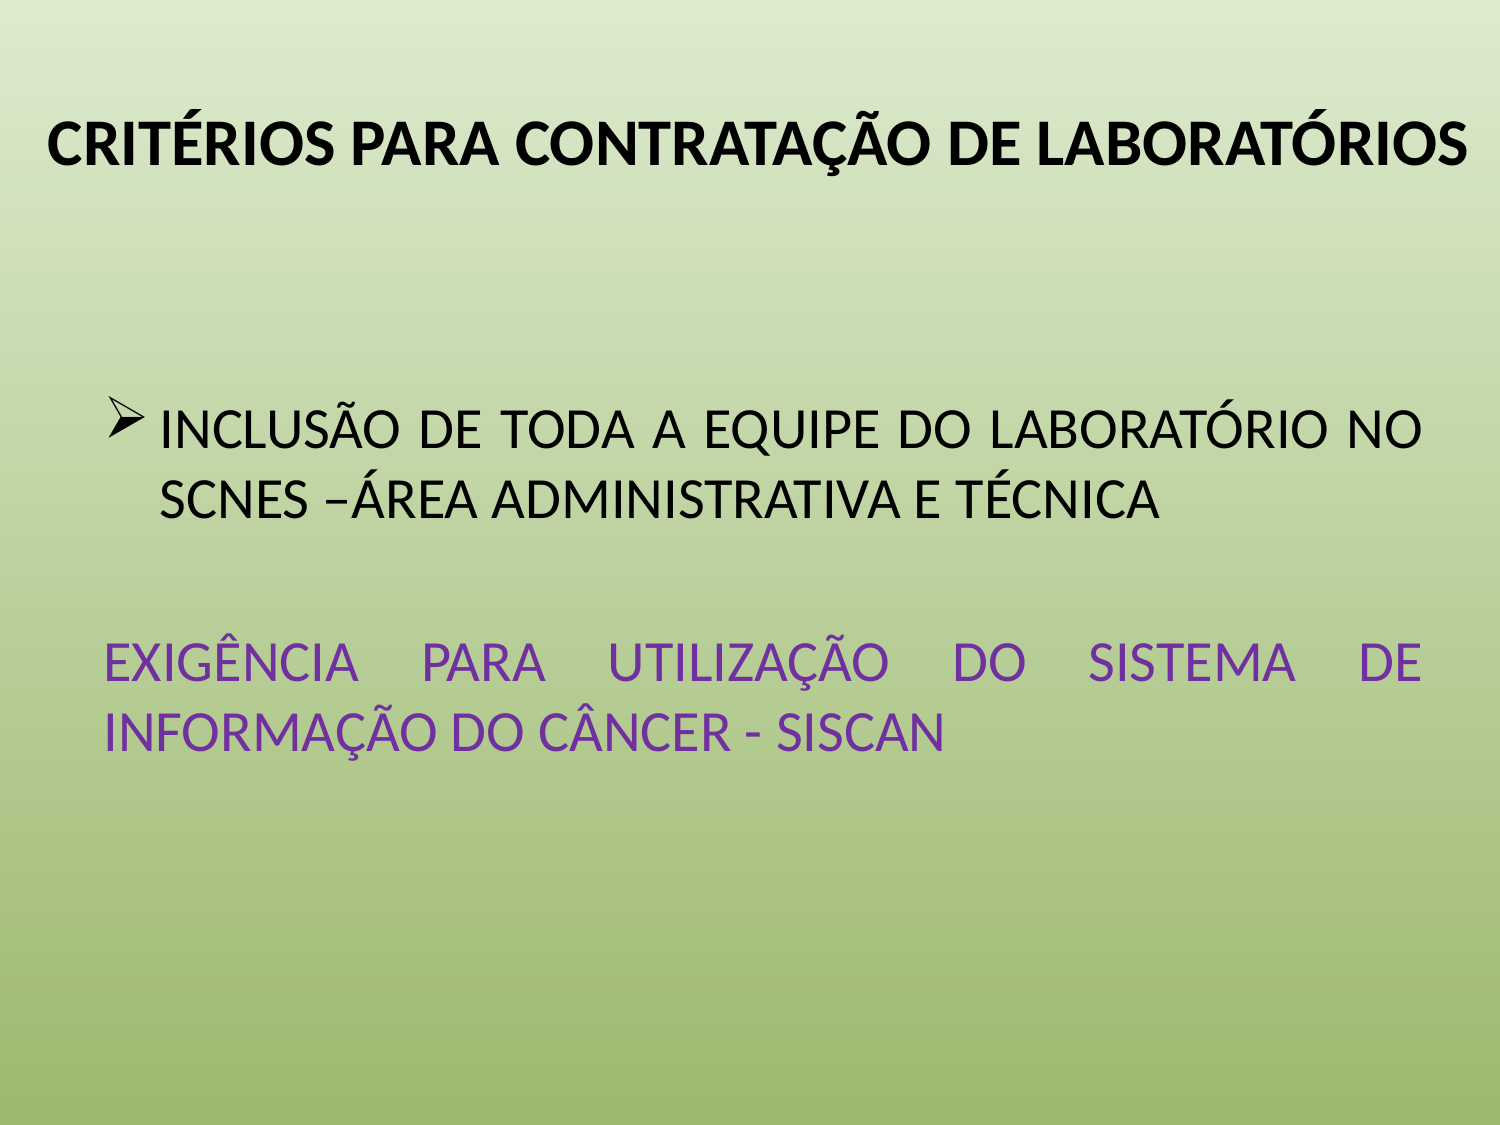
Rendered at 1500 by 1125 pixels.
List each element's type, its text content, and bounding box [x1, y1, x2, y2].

list INCLUSÃO DE TODA A EQUIPE DO LABORATÓRIO NO SCNES –ÁREA ADMINISTRATIVA E TÉCNICA EXIGÊNCIA PARA UTILIZAÇÃO DO SISTEMA DE INFORMAÇÃO DO CÂNCER - SISCAN [88, 382, 1439, 894]
title CRITÉRIOS PARA CONTRATAÇÃO DE LABORATÓRIOS [0, 45, 1500, 233]
